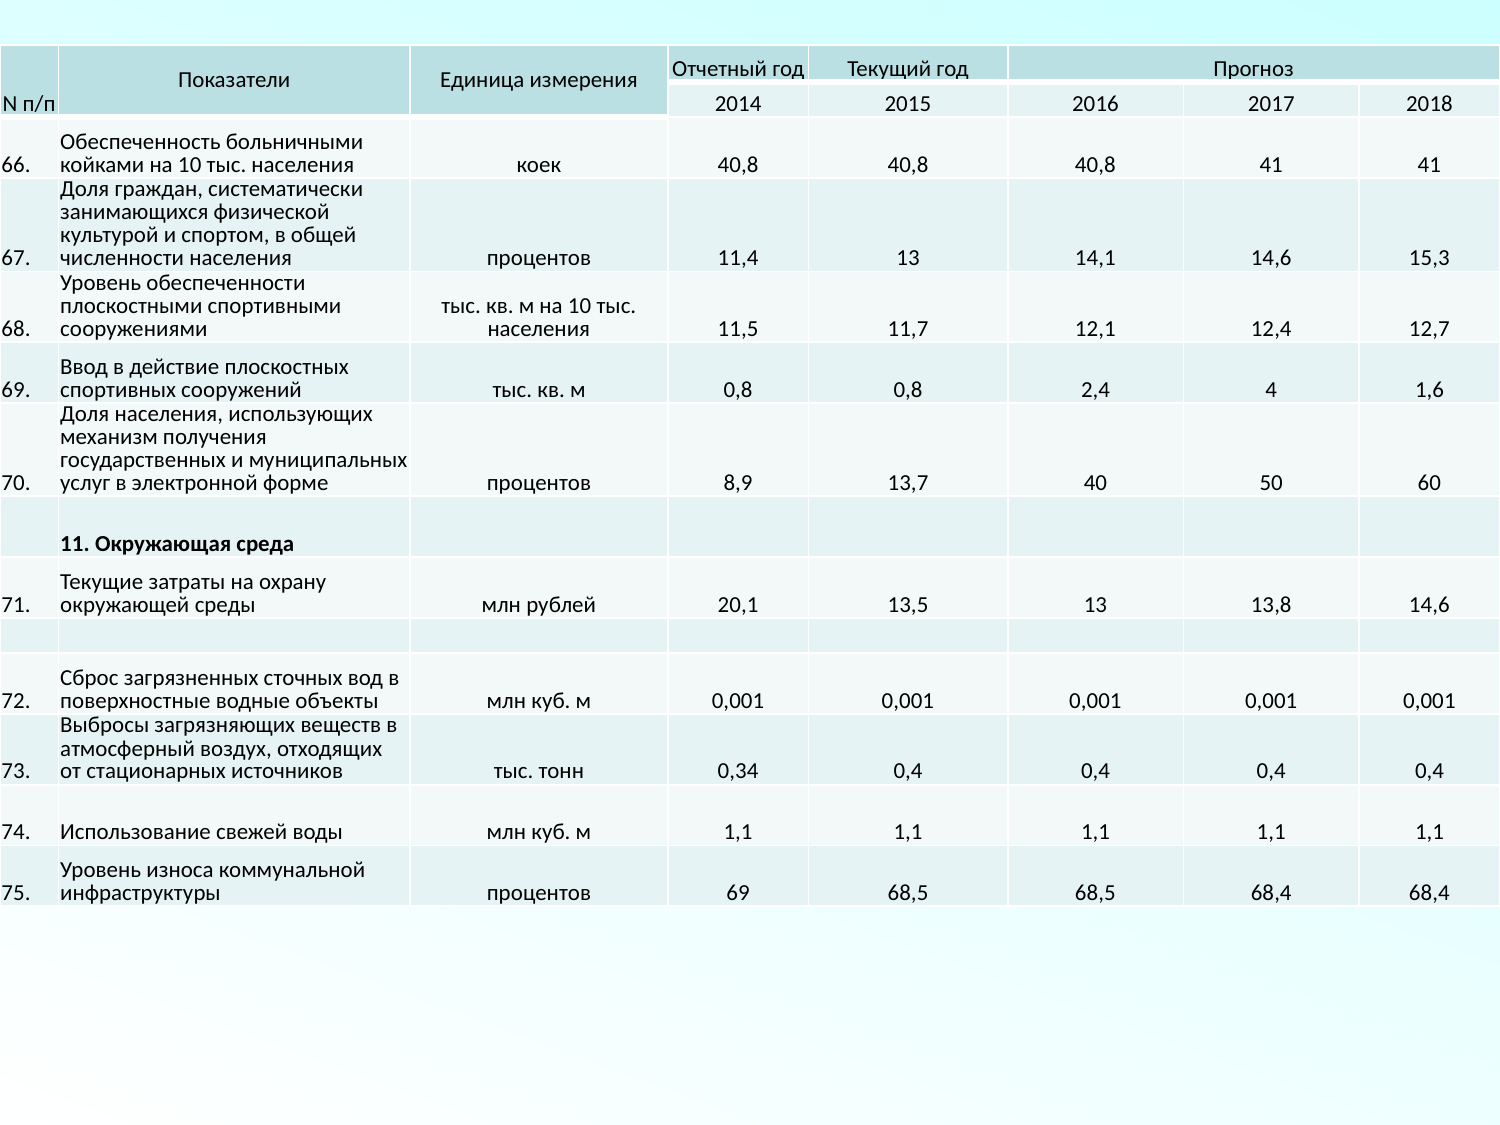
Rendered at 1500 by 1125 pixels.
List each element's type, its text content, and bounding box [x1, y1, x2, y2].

table_cell 13 [1009, 558, 1183, 617]
table_cell 74. [1, 786, 58, 845]
table_cell [809, 497, 1007, 556]
table_cell [809, 619, 1007, 652]
table_cell 1,1 [1360, 786, 1499, 845]
table_header Прогноз [1009, 46, 1499, 79]
table_cell Текущие затраты на охрану окружающей среды [59, 558, 409, 617]
table_cell 0,4 [1360, 715, 1499, 784]
table_cell 72. [1, 654, 58, 713]
table_cell 73. [1, 715, 58, 784]
table_cell 69. [1, 343, 58, 402]
table_cell 0,001 [1009, 654, 1183, 713]
table_cell 1,6 [1360, 343, 1499, 402]
table_cell Использование свежей воды [59, 786, 409, 845]
table_cell 67. [1, 179, 58, 271]
table_cell процентов [411, 846, 667, 905]
table_header Единица измерения [411, 46, 667, 114]
table_cell [1, 619, 58, 652]
table_cell 2014 [669, 85, 808, 116]
table_cell 0,34 [669, 715, 808, 784]
table_cell [1, 497, 58, 556]
table_cell 15,3 [1360, 179, 1499, 271]
table_cell 60 [1360, 404, 1499, 495]
table_cell тыс. кв. м [411, 343, 667, 402]
table_cell 0,8 [809, 343, 1007, 402]
table_cell 11,4 [669, 179, 808, 271]
table_cell млн куб. м [411, 654, 667, 713]
table_cell коек [411, 120, 667, 177]
table_cell 0,4 [809, 715, 1007, 784]
table_cell 20,1 [669, 558, 808, 617]
table_cell 0,4 [1009, 715, 1183, 784]
table_cell тыс. тонн [411, 715, 667, 784]
table_cell 68,5 [809, 846, 1007, 905]
table_cell 66. [1, 120, 58, 177]
table_cell Сброс загрязненных сточных вод в поверхностные водные объекты [59, 654, 409, 713]
table_cell 69 [669, 846, 808, 905]
table_cell 2018 [1360, 85, 1499, 116]
table_cell 40,8 [809, 118, 1007, 177]
table_cell 41 [1360, 118, 1499, 177]
table_cell [1360, 619, 1499, 652]
table_cell млн рублей [411, 558, 667, 617]
table_cell 68,4 [1184, 846, 1358, 905]
table_cell 11,5 [669, 272, 808, 341]
table_cell 8,9 [669, 404, 808, 495]
table_cell Обеспеченность больничными койками на 10 тыс. населения [59, 120, 409, 177]
table_cell Доля граждан, систематически занимающихся физической культурой и спортом, в общей численности населения [59, 179, 409, 271]
table_cell 14,6 [1360, 558, 1499, 617]
table_cell 1,1 [1009, 786, 1183, 845]
table_cell 14,6 [1184, 179, 1358, 271]
table_cell 2015 [809, 85, 1007, 116]
table_cell 11,7 [809, 272, 1007, 341]
table_cell 4 [1184, 343, 1358, 402]
table_cell [1184, 497, 1358, 556]
table_cell 40 [1009, 404, 1183, 495]
table_cell 11. Окружающая среда [59, 497, 409, 556]
table_cell 13,5 [809, 558, 1007, 617]
table_cell 71. [1, 558, 58, 617]
table_cell 70. [1, 404, 58, 495]
table_cell [669, 497, 808, 556]
table_cell 0,4 [1184, 715, 1358, 784]
table_cell [1184, 619, 1358, 652]
table_cell 12,7 [1360, 272, 1499, 341]
table_cell Уровень износа коммунальной инфраструктуры [59, 846, 409, 905]
table_cell [411, 619, 667, 652]
table_cell 12,4 [1184, 272, 1358, 341]
table_header Показатели [59, 46, 409, 114]
table_cell 68,4 [1360, 846, 1499, 905]
table_cell 0,001 [1360, 654, 1499, 713]
table_cell [669, 619, 808, 652]
table_cell 40,8 [669, 118, 808, 177]
table_cell [411, 497, 667, 556]
table_cell 0,001 [1184, 654, 1358, 713]
table_cell 40,8 [1009, 118, 1183, 177]
table_cell Ввод в действие плоскостных спортивных сооружений [59, 343, 409, 402]
table_cell 13,7 [809, 404, 1007, 495]
table_cell 68. [1, 272, 58, 341]
table_cell [1009, 619, 1183, 652]
table_cell 75. [1, 846, 58, 905]
table_cell 13,8 [1184, 558, 1358, 617]
table_header N п/п [1, 46, 58, 114]
table_cell Уровень обеспеченности плоскостными спортивными сооружениями [59, 272, 409, 341]
table_header Отчетный год [669, 46, 808, 79]
table_cell млн куб. м [411, 786, 667, 845]
table_cell 2017 [1184, 85, 1358, 116]
table_cell 1,1 [809, 786, 1007, 845]
table_cell тыс. кв. м на 10 тыс. населения [411, 272, 667, 341]
table_cell 0,8 [669, 343, 808, 402]
table_cell [1009, 497, 1183, 556]
table_cell [1360, 497, 1499, 556]
table_cell 68,5 [1009, 846, 1183, 905]
table_header Текущий год [809, 46, 1007, 79]
table_cell 14,1 [1009, 179, 1183, 271]
table_cell 13 [809, 179, 1007, 271]
table_cell 12,1 [1009, 272, 1183, 341]
table_cell 0,001 [669, 654, 808, 713]
table_cell 1,1 [669, 786, 808, 845]
table_cell процентов [411, 179, 667, 271]
table_cell 2016 [1009, 85, 1183, 116]
table_cell 0,001 [809, 654, 1007, 713]
table_cell [59, 619, 409, 652]
table_cell 1,1 [1184, 786, 1358, 845]
table_cell Выбросы загрязняющих веществ в атмосферный воздух, отходящих от стационарных источников [59, 715, 409, 784]
table_cell Доля населения, использующих механизм получения государственных и муниципальных услуг в электронной форме [59, 404, 409, 495]
table_cell процентов [411, 404, 667, 495]
table_cell 41 [1184, 118, 1358, 177]
table_cell 50 [1184, 404, 1358, 495]
table_cell 2,4 [1009, 343, 1183, 402]
